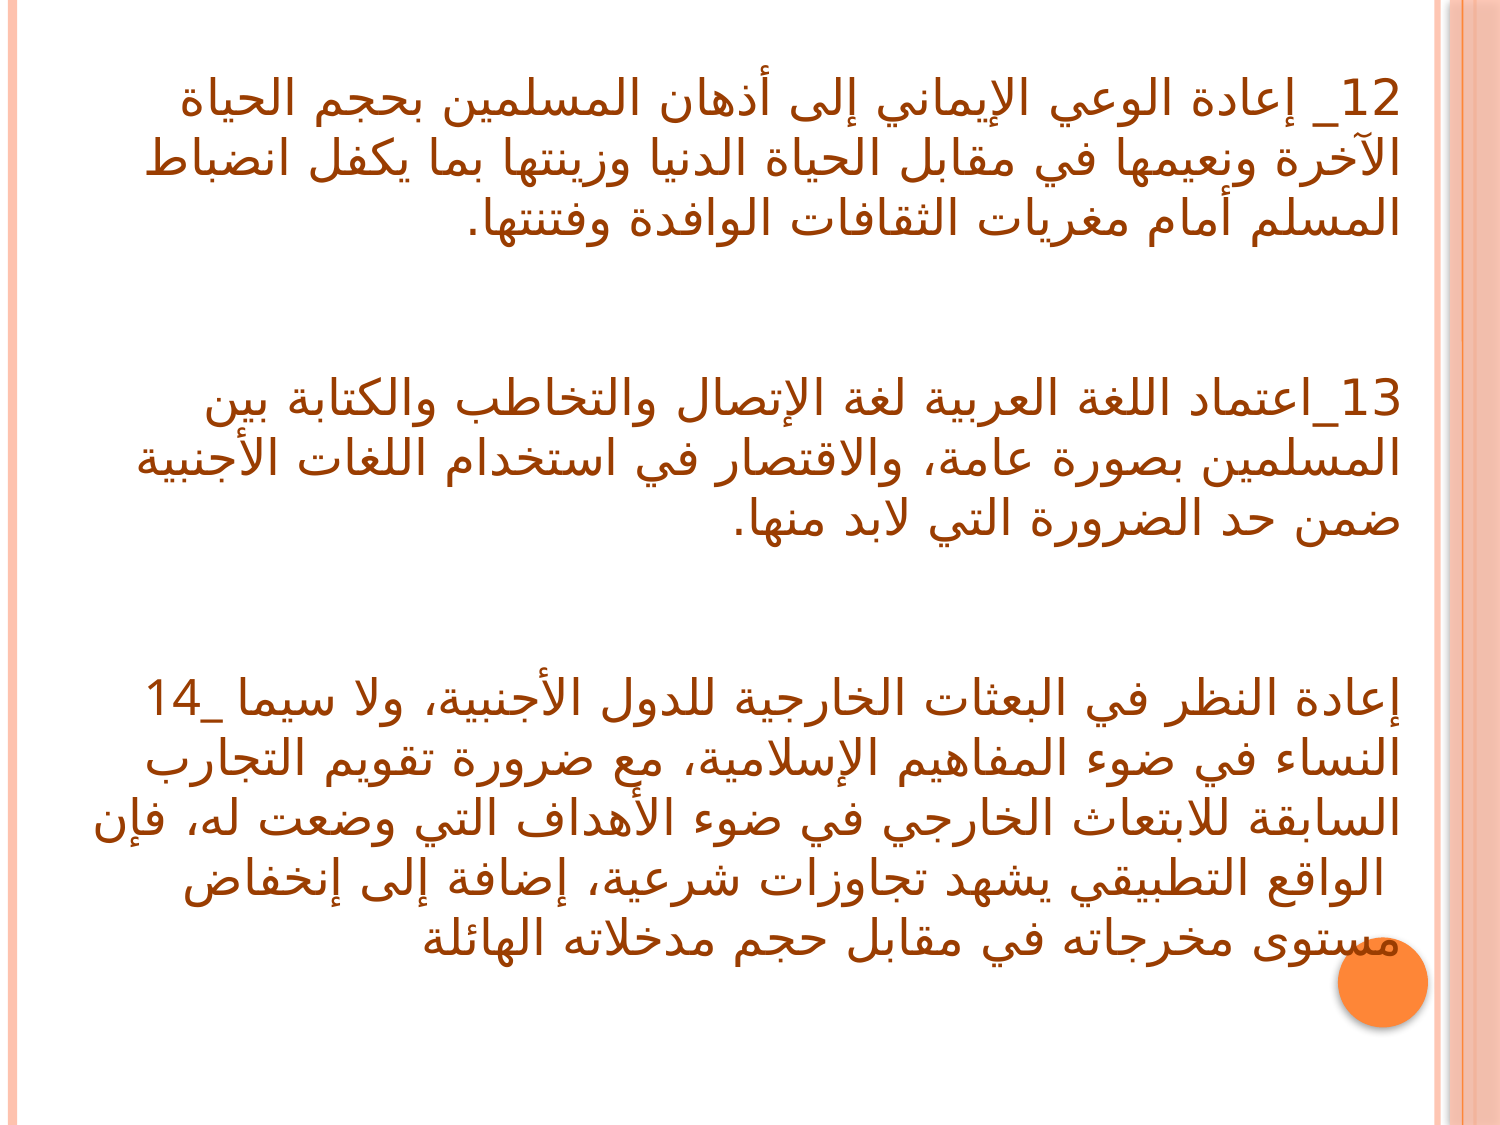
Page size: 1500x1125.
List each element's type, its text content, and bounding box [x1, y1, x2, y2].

text_box 12_ إعادة الوعي الإيماني إلى أذهان المسلمين بحجم الحياة الآخرة ونعيمها في مقابل الحياة الدنيا وزينتها بما يكفل انضباط المسلم أمام مغريات الثقافات الوافدة وفتنتها. 13_اعتماد اللغة العربية لغة الإتصال والتخاطب والكتابة بين المسلمين بصورة عامة، والاقتصار في استخدام اللغات الأجنبية ضمن حد الضرورة التي لابد منها. 14_ إعادة النظر في البعثات الخارجية للدول الأجنبية، ولا سيما النساء في ضوء المفاهيم الإسلامية، مع ضرورة تقويم التجارب السابقة للابتعاث الخارجي في ضوء الأهداف التي وضعت له، فإن الواقع التطبيقي يشهد تجاوزات شرعية، إضافة إلى إنخفاض مستوى مخرجاته في مقابل حجم مدخلاته الهائلة [70, 58, 1418, 974]
